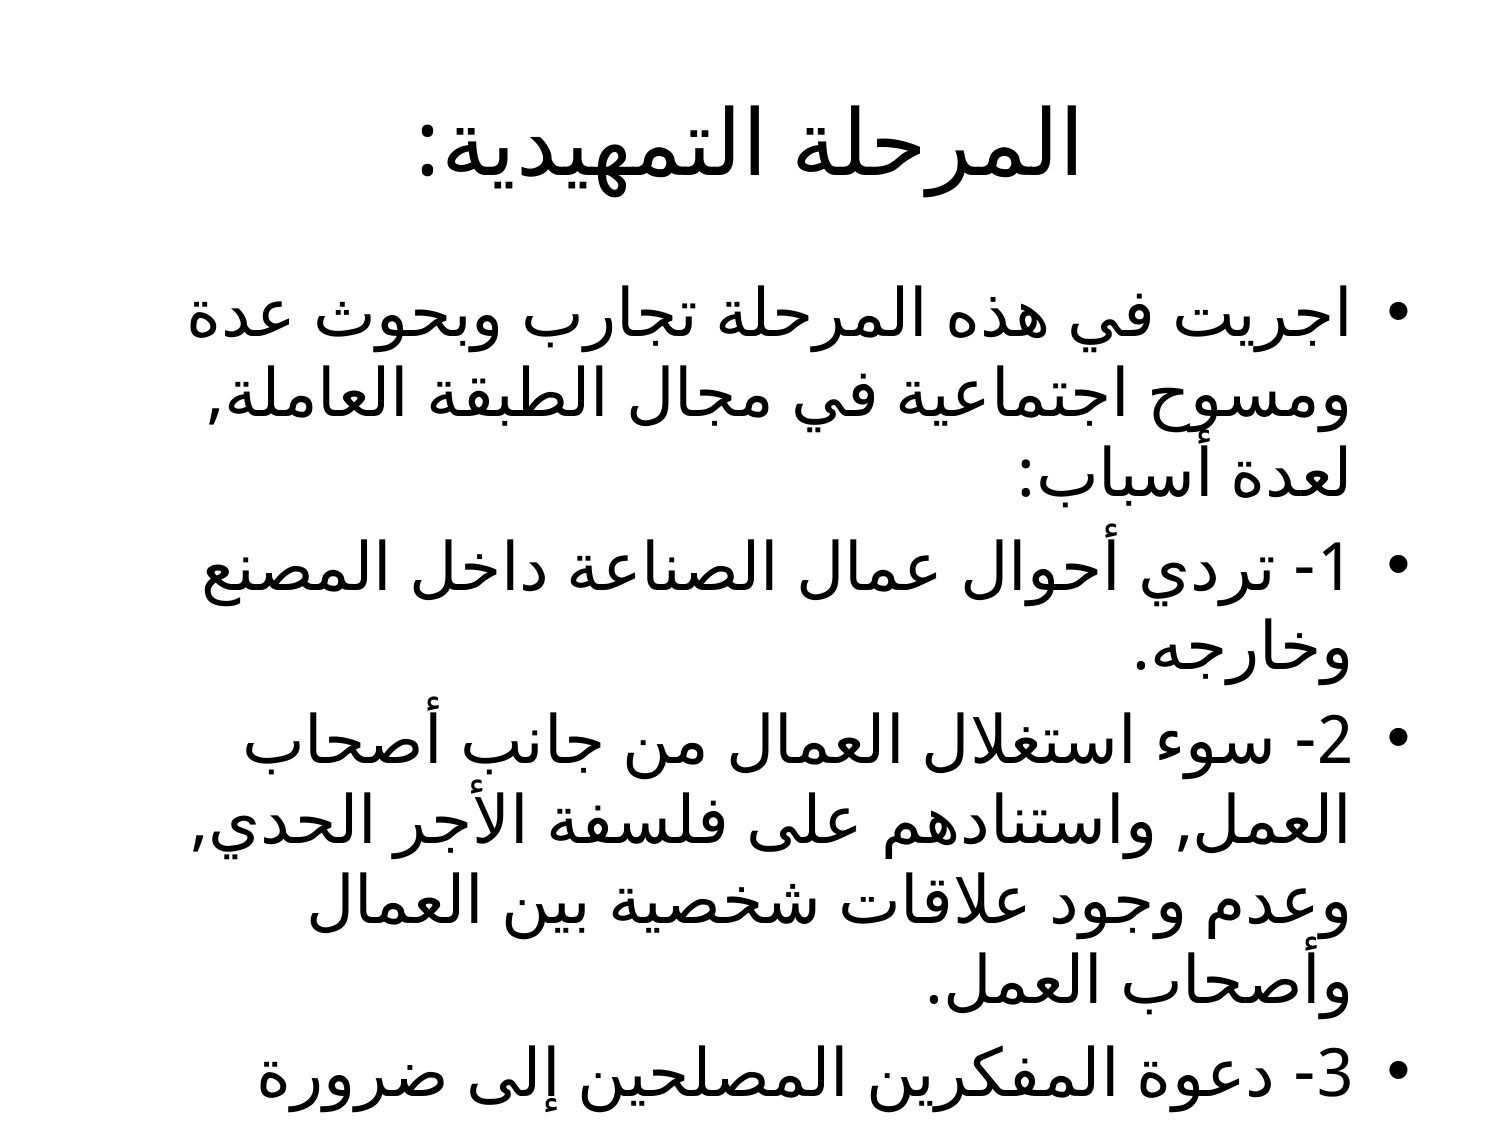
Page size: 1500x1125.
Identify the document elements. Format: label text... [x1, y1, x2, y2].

title المرحلة التمهيدية: [75, 45, 1425, 233]
list اجريت في هذه المرحلة تجارب وبحوث عدة ومسوح اجتماعية في مجال الطبقة العاملة, لعدة أسباب: 1- تردي أحوال عمال الصناعة داخل المصنع وخارجه. 2- سوء استغلال العمال من جانب أصحاب العمل, واستنادهم على فلسفة الأجر الحدي, وعدم وجود علاقات شخصية بين العمال وأصحاب العمل. 3- دعوة المفكرين المصلحين إلى ضرورة الإهتمام بالعنصر البشري والتغلب على المشكلات. [75, 262, 1425, 1005]
